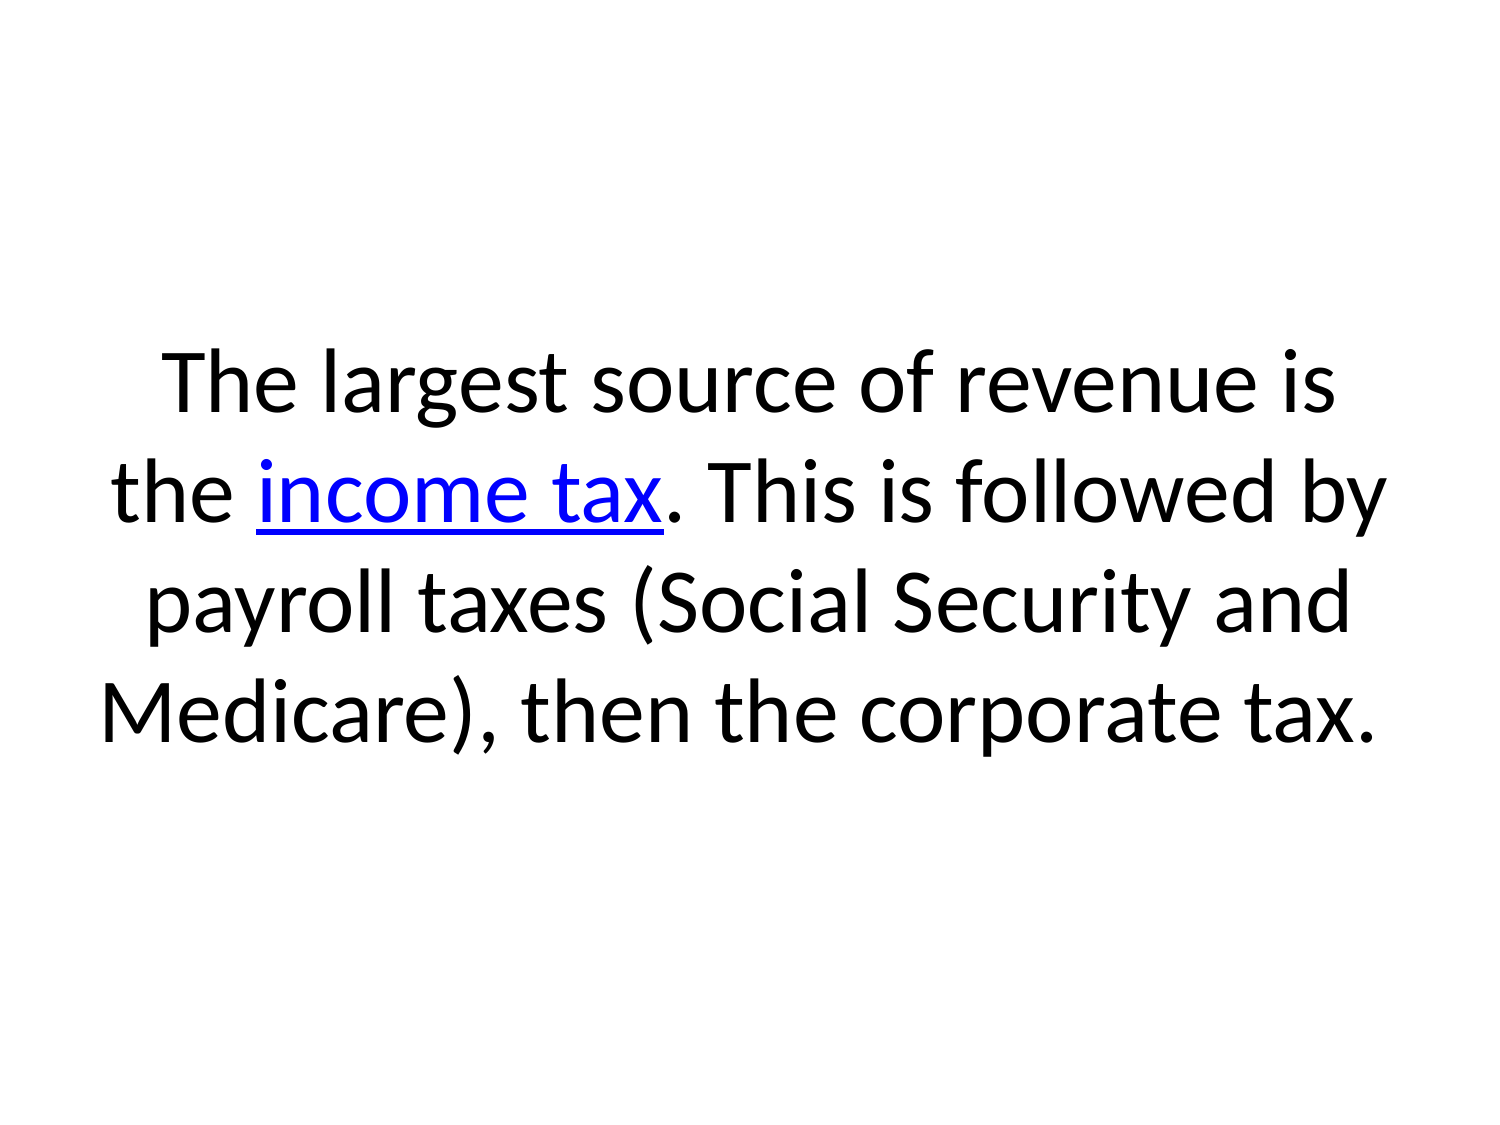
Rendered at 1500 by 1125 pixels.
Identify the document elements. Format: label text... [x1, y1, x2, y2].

title The largest source of revenue is the income tax. This is followed by payroll taxes (Social Security and Medicare), then the corporate tax. [74, 44, 1426, 1038]
